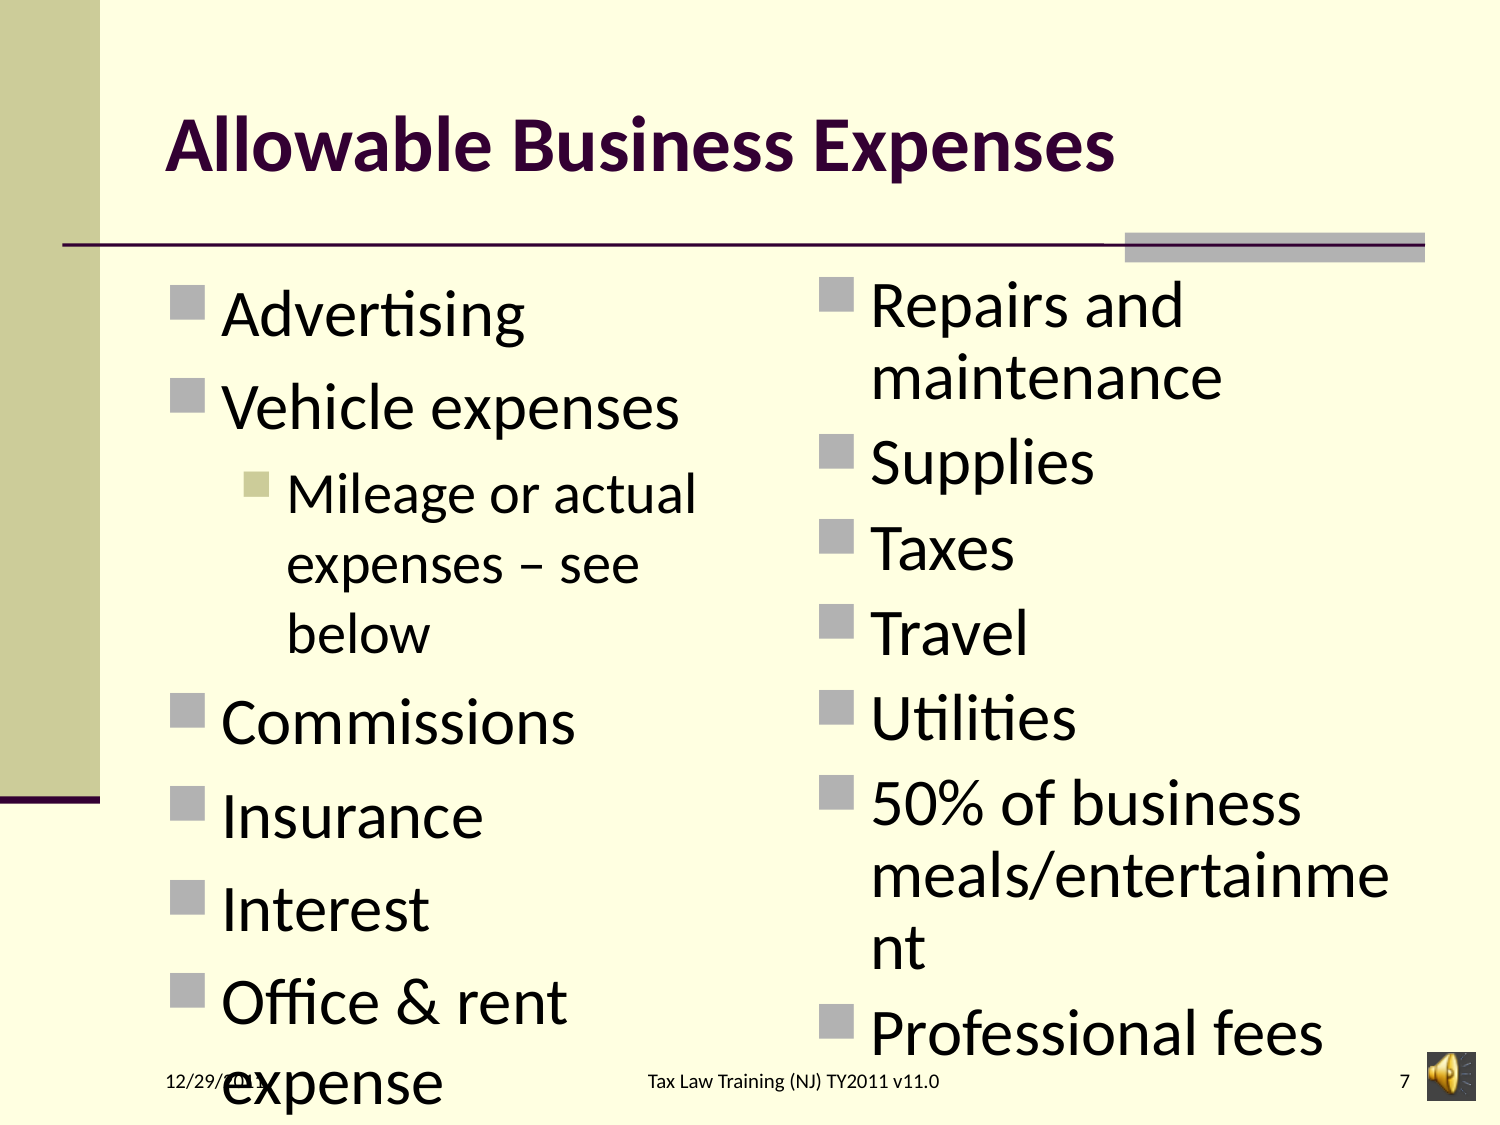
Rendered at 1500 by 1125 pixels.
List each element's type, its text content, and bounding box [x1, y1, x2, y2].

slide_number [149, 1050, 476, 1101]
picture [1426, 1051, 1477, 1102]
title Allowable Business Expenses [150, 45, 1425, 234]
slide_number 7 [1112, 1049, 1426, 1101]
list Repairs and maintenance Supplies Taxes Travel Utilities 50% of business meals/entertainment Professional fees [799, 262, 1425, 963]
footer Tax Law Training (NJ) TY2011 v11.0 [549, 1049, 1038, 1101]
list Advertising Vehicle expenses Mileage or actual expenses – see below Commissions Insurance Interest Office & rent expense [150, 262, 776, 1038]
